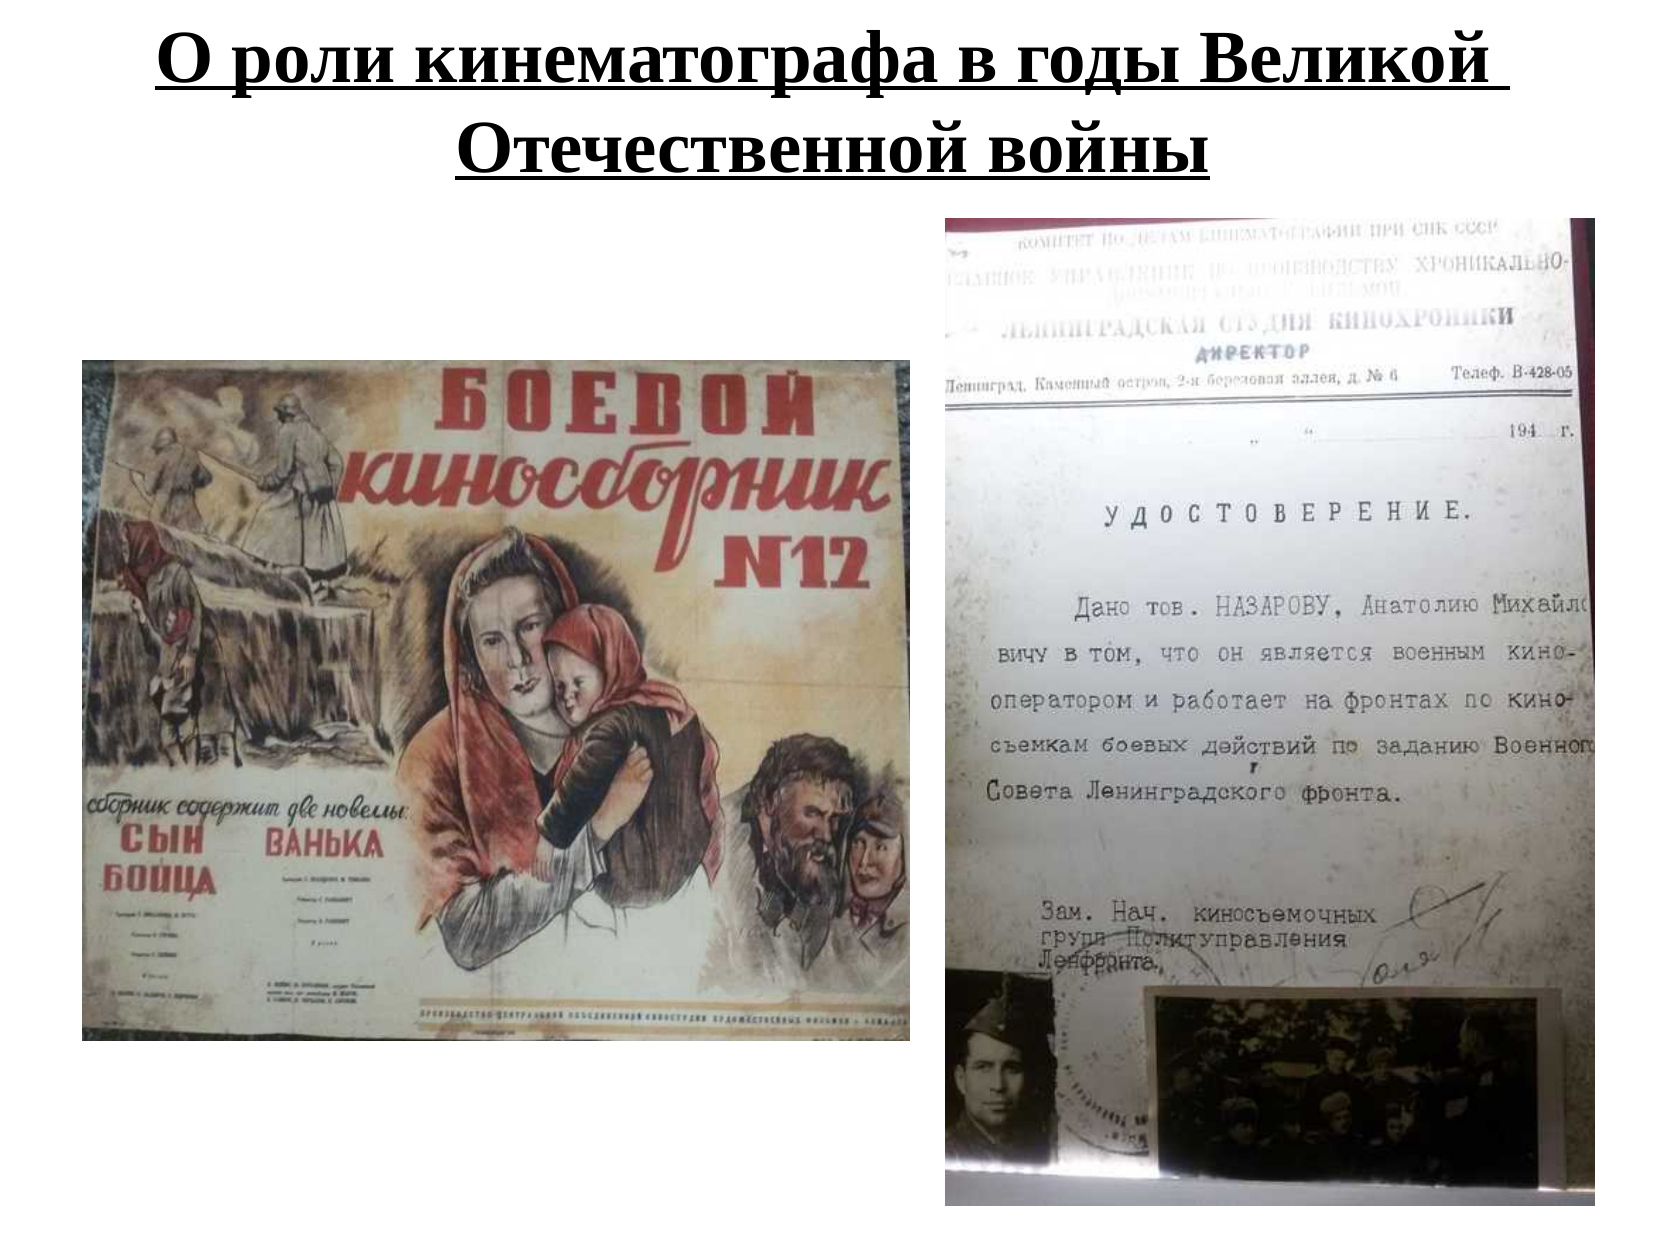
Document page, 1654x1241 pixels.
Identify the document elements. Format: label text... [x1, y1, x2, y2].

picture [944, 217, 1595, 1206]
picture [82, 359, 910, 1041]
text_box О роли кинематографа в годы Великой Отечественной войны [11, 41, 1654, 154]
